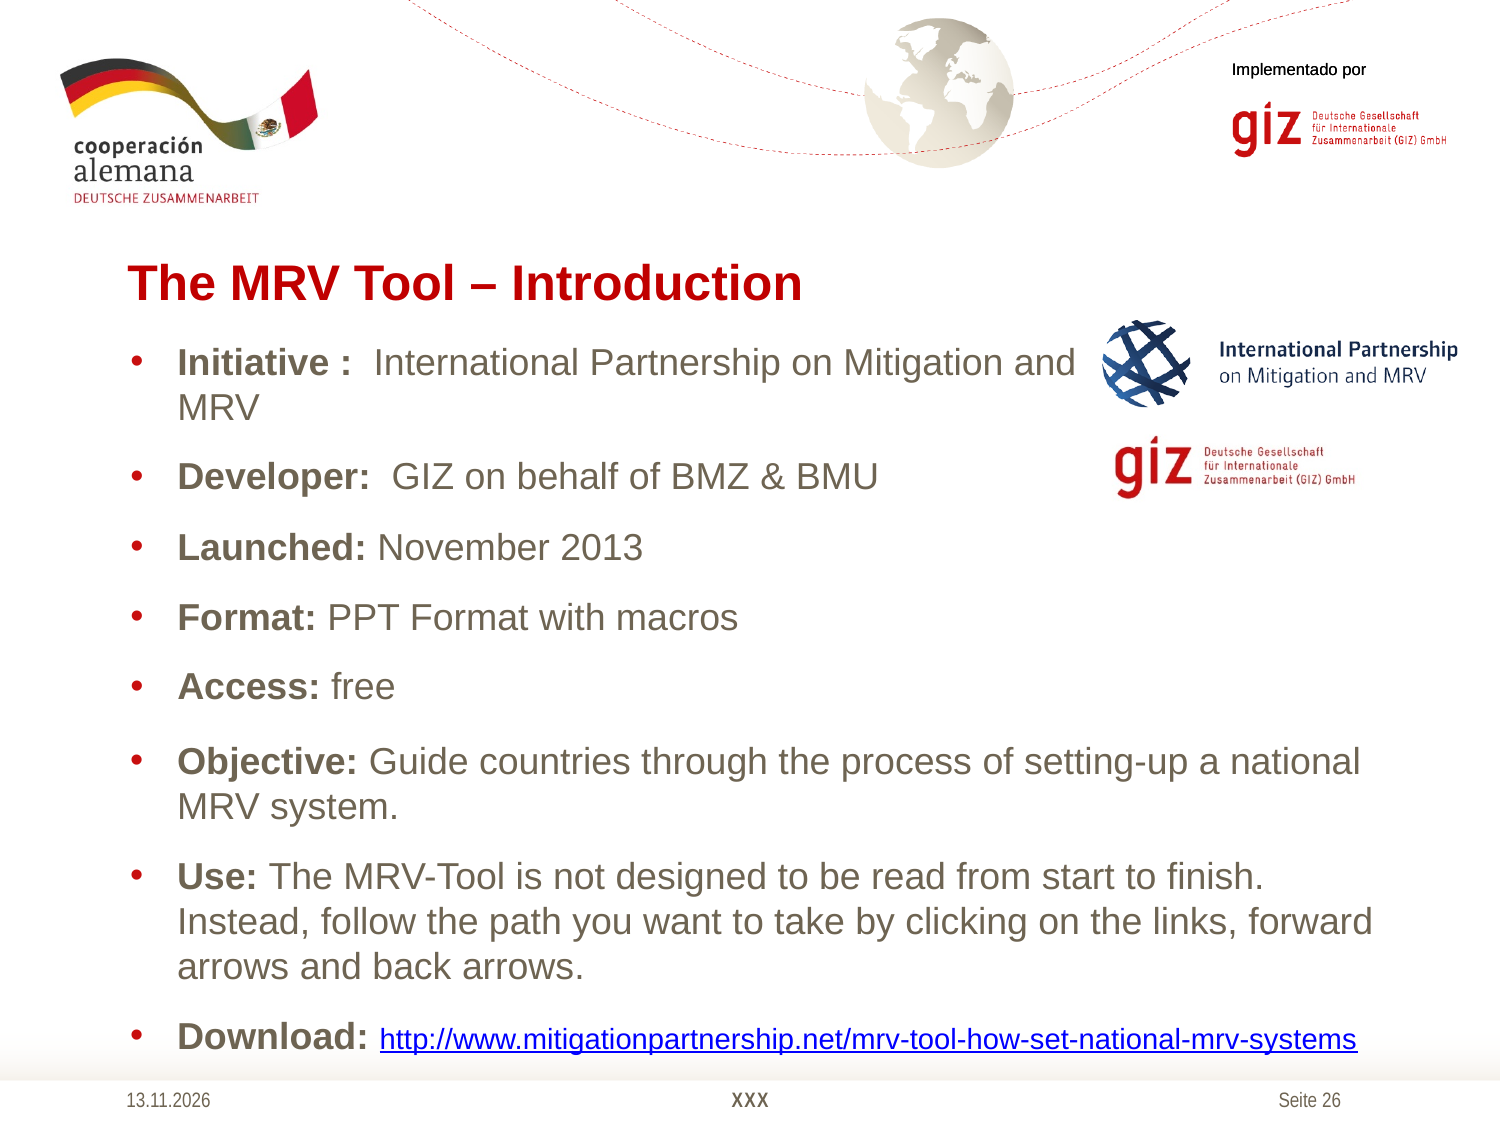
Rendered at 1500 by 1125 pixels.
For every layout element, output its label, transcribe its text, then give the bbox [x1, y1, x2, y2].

picture [0, 0, 1500, 277]
title The MRV Tool – Introduction [111, 243, 1389, 345]
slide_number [111, 1079, 325, 1121]
picture [1090, 318, 1473, 529]
footer XXX [469, 1079, 1031, 1121]
list Initiative : International Partnership on Mitigation and MRV Developer: GIZ on behalf of BMZ & BMU Launched: November 2013 Format: PPT Format with macros Access: free [115, 345, 1101, 723]
picture [0, 959, 1500, 1081]
text_box Objective: Guide countries through the process of setting-up a national MRV system. Use: The MRV-Tool is not designed to be read from start to finish. Instead, follow the path you want to take by clicking on the links, forward arrows and back arrows. Download: http://www.mitigationpartnership.net/mrv-tool-how-set-national-mrv-systems [115, 729, 1415, 976]
